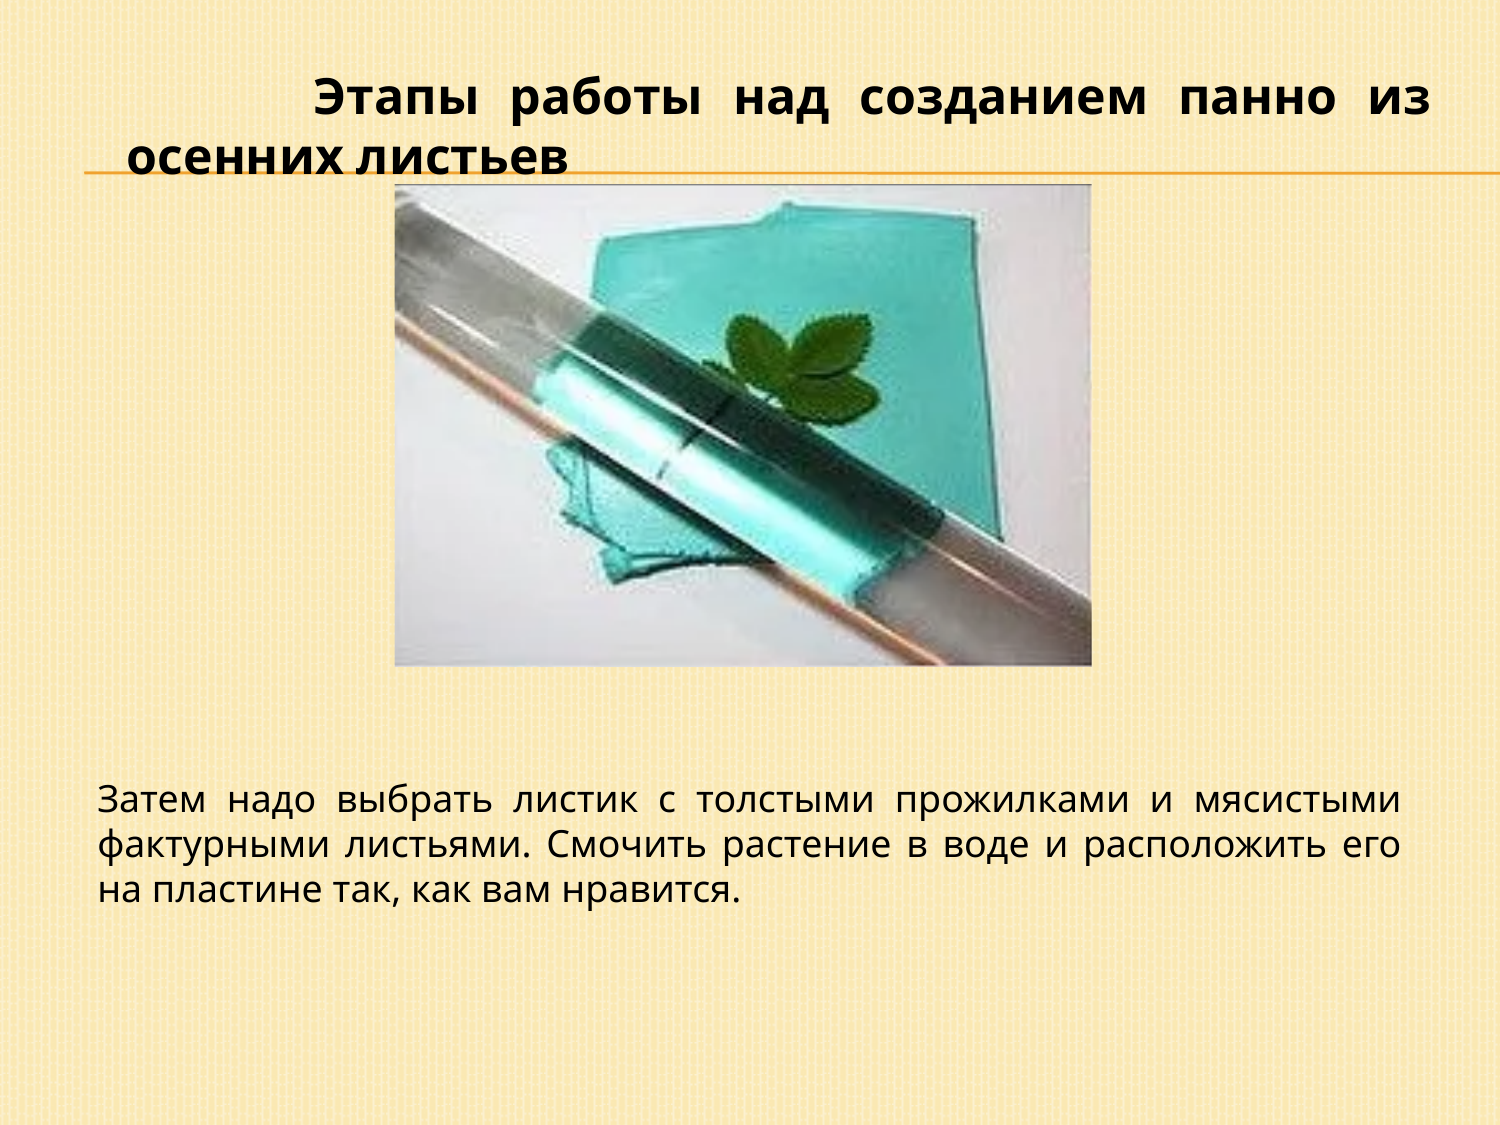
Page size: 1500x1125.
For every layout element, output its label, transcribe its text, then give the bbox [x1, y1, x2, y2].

text_box Этапы работы над созданием панно из осенних листьев [112, 56, 1447, 192]
text_box Затем надо выбрать листик с толстыми прожилками и мясистыми фактурными листьями. Смочить растение в воде и расположить его на пластине так, как вам нравится. [82, 768, 1418, 918]
picture [394, 184, 1092, 667]
